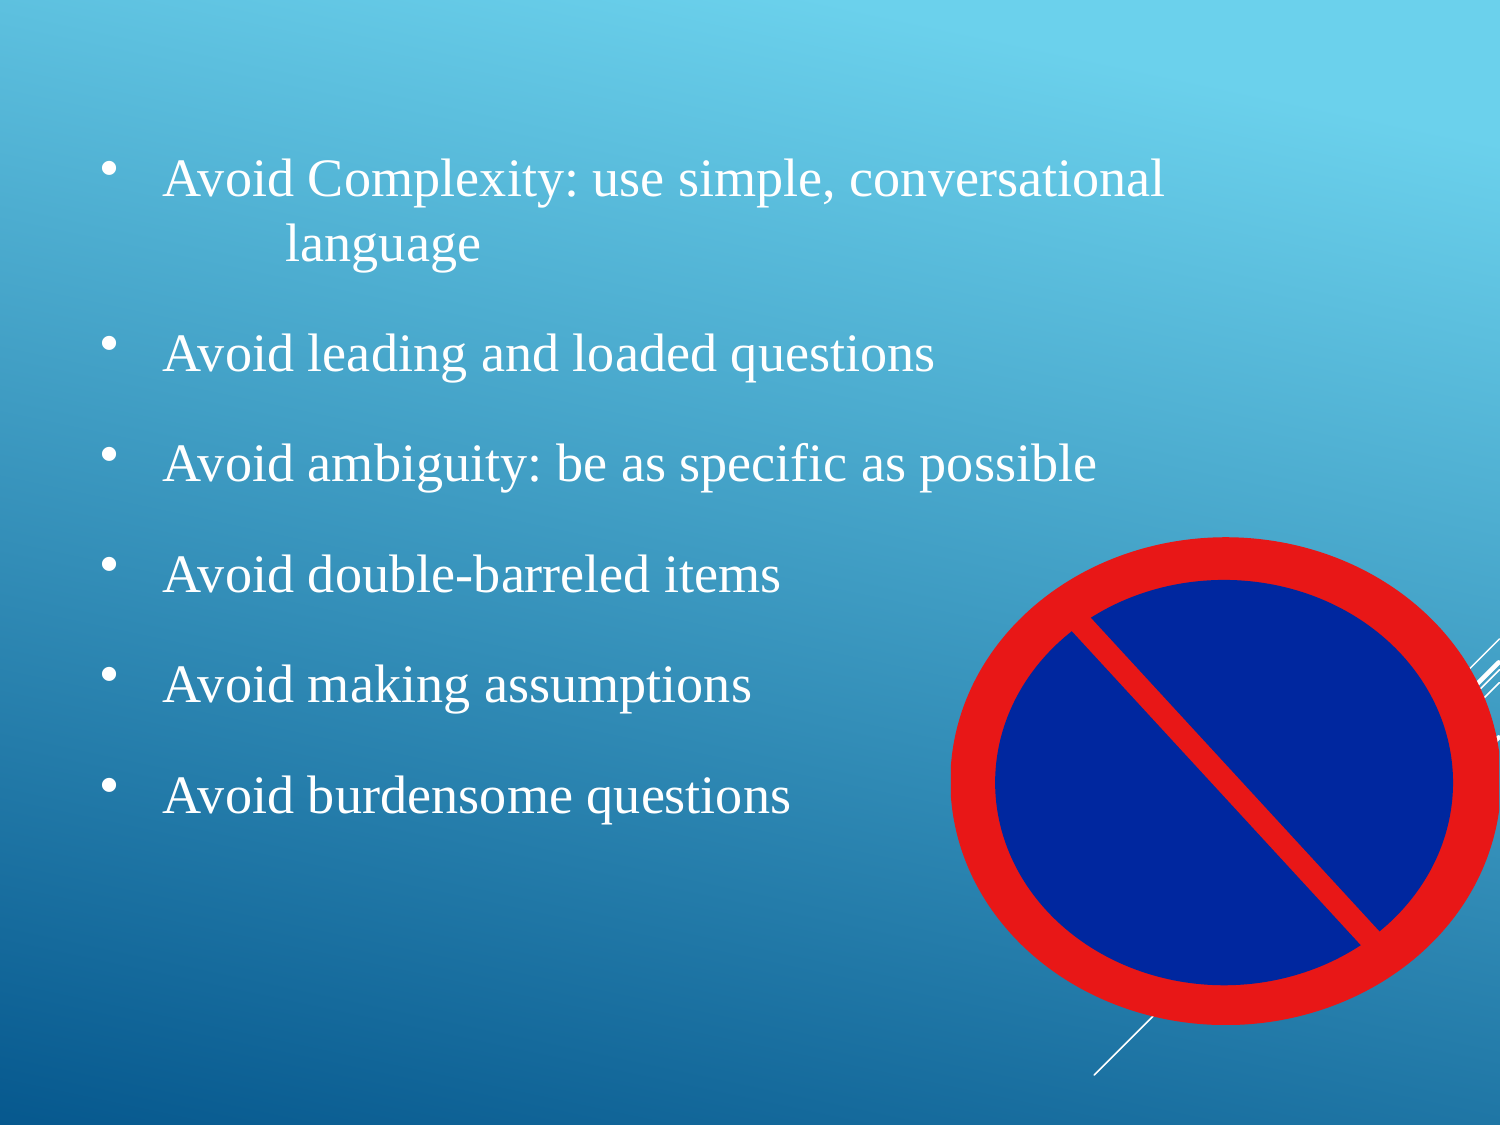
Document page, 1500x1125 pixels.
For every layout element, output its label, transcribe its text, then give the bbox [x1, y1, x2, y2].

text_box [949, 537, 1500, 1034]
text_box Avoid Complexity: use simple, conversational language Avoid leading and loaded questions Avoid ambiguity: be as specific as possible Avoid double-barreled items Avoid making assumptions Avoid burdensome questions [85, 134, 1450, 832]
